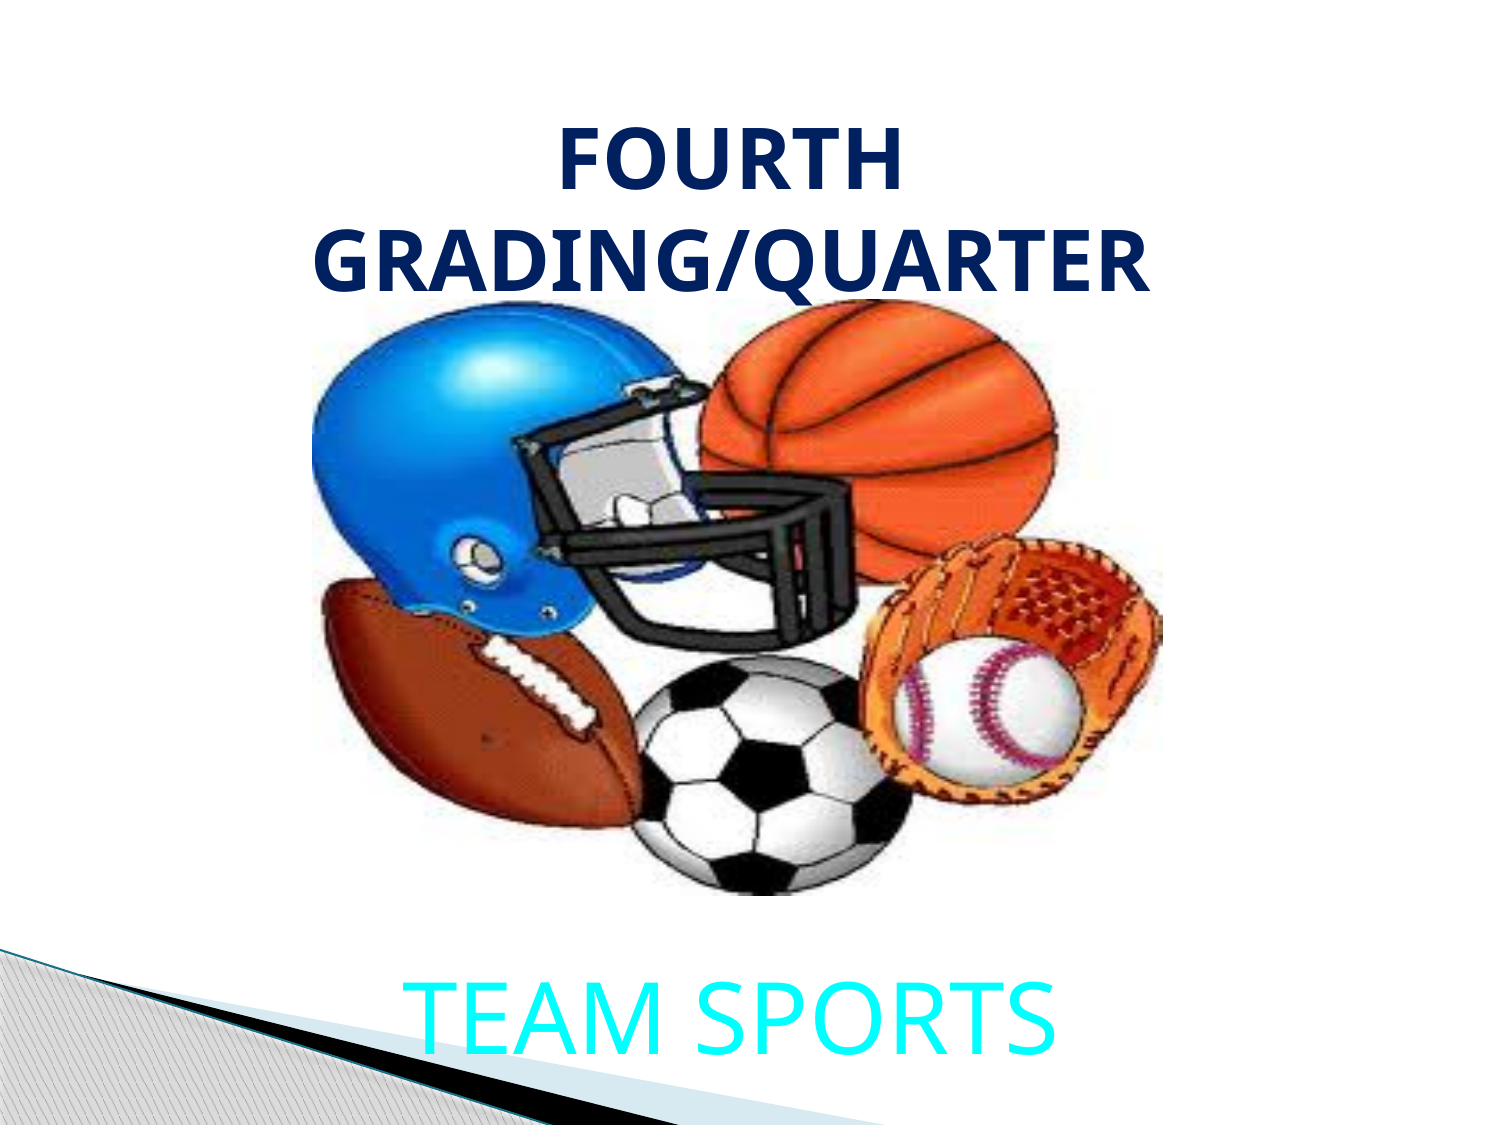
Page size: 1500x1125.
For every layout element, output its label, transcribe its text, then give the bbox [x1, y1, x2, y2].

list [312, 299, 1163, 897]
text_box tEAM SPORtS [337, 908, 1125, 1083]
title FOURtH GRADING/QUARtER [137, 87, 1325, 325]
